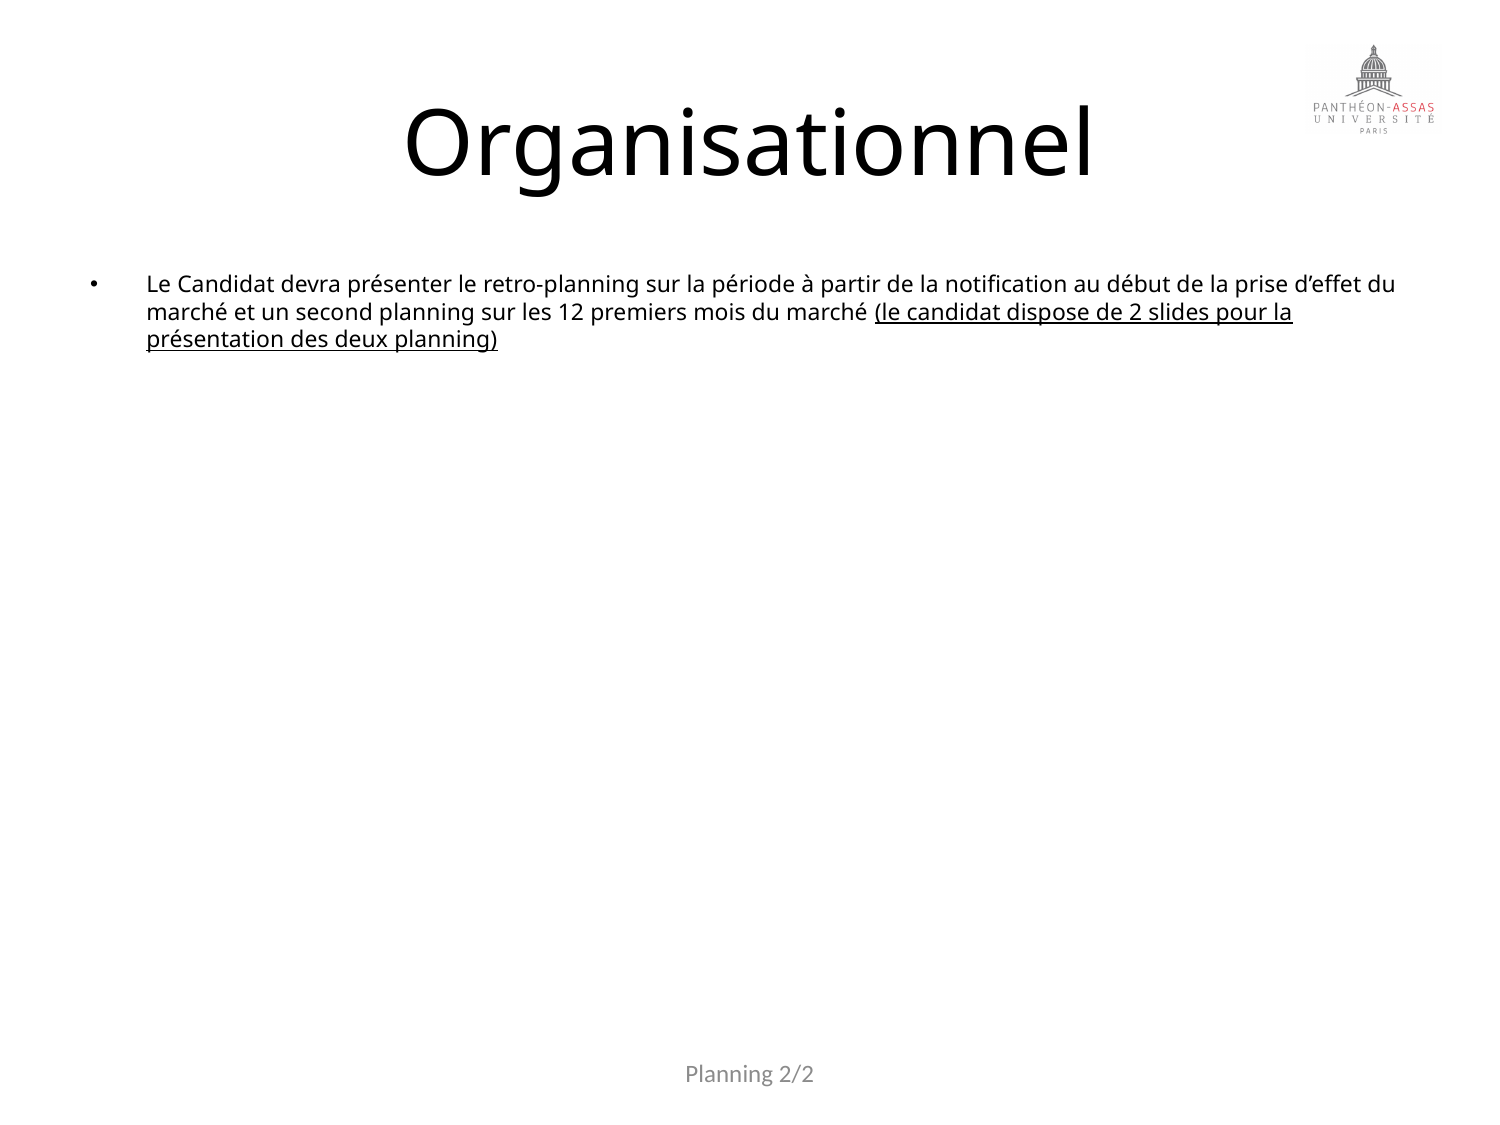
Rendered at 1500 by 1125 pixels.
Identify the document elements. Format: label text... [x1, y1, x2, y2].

picture [1304, 44, 1443, 134]
list Le Candidat devra présenter le retro-planning sur la période à partir de la notification au début de la prise d’effet du marché et un second planning sur les 12 premiers mois du marché (le candidat dispose de 2 slides pour la présentation des deux planning) [75, 262, 1425, 1005]
footer Planning 2/2 [512, 1042, 988, 1103]
title Organisationnel [75, 45, 1425, 233]
